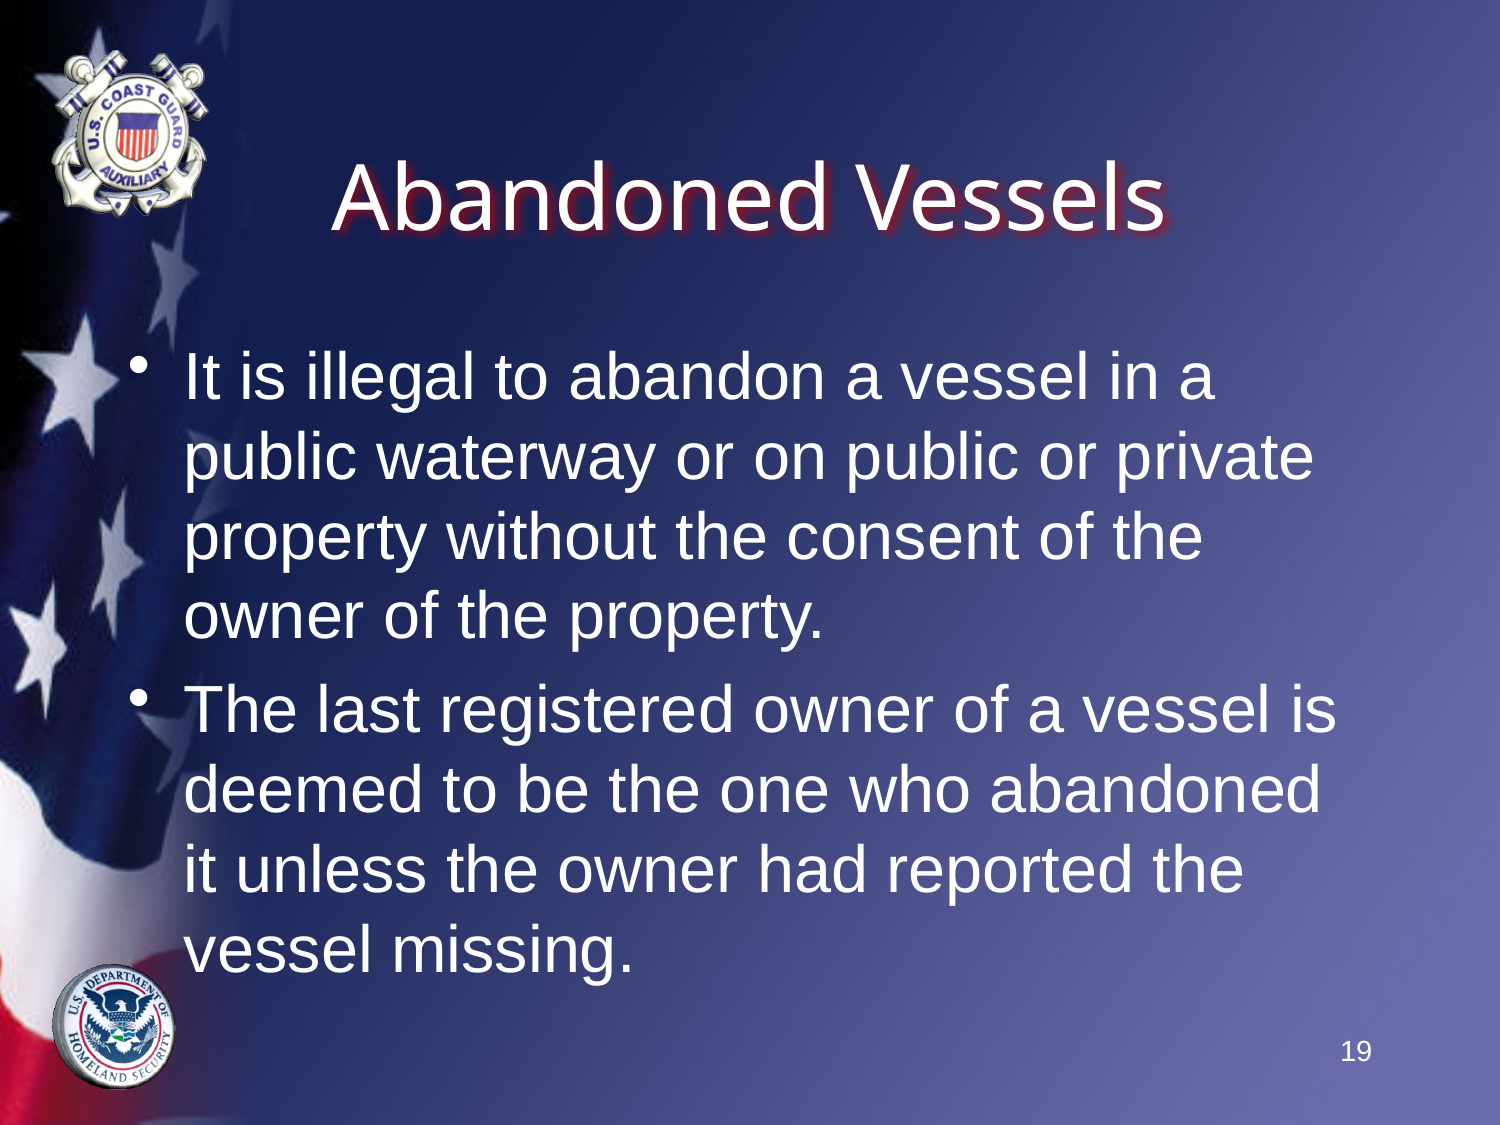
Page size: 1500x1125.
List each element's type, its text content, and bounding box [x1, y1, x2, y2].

list It is illegal to abandon a vessel in a public waterway or on public or private property without the consent of the owner of the property. The last registered owner of a vessel is deemed to be the one who abandoned it unless the owner had reported the vessel missing. [112, 324, 1388, 1000]
picture [0, 0, 1500, 1125]
slide_number 19 [1074, 1025, 1388, 1100]
title Abandoned Vessels [112, 99, 1388, 288]
